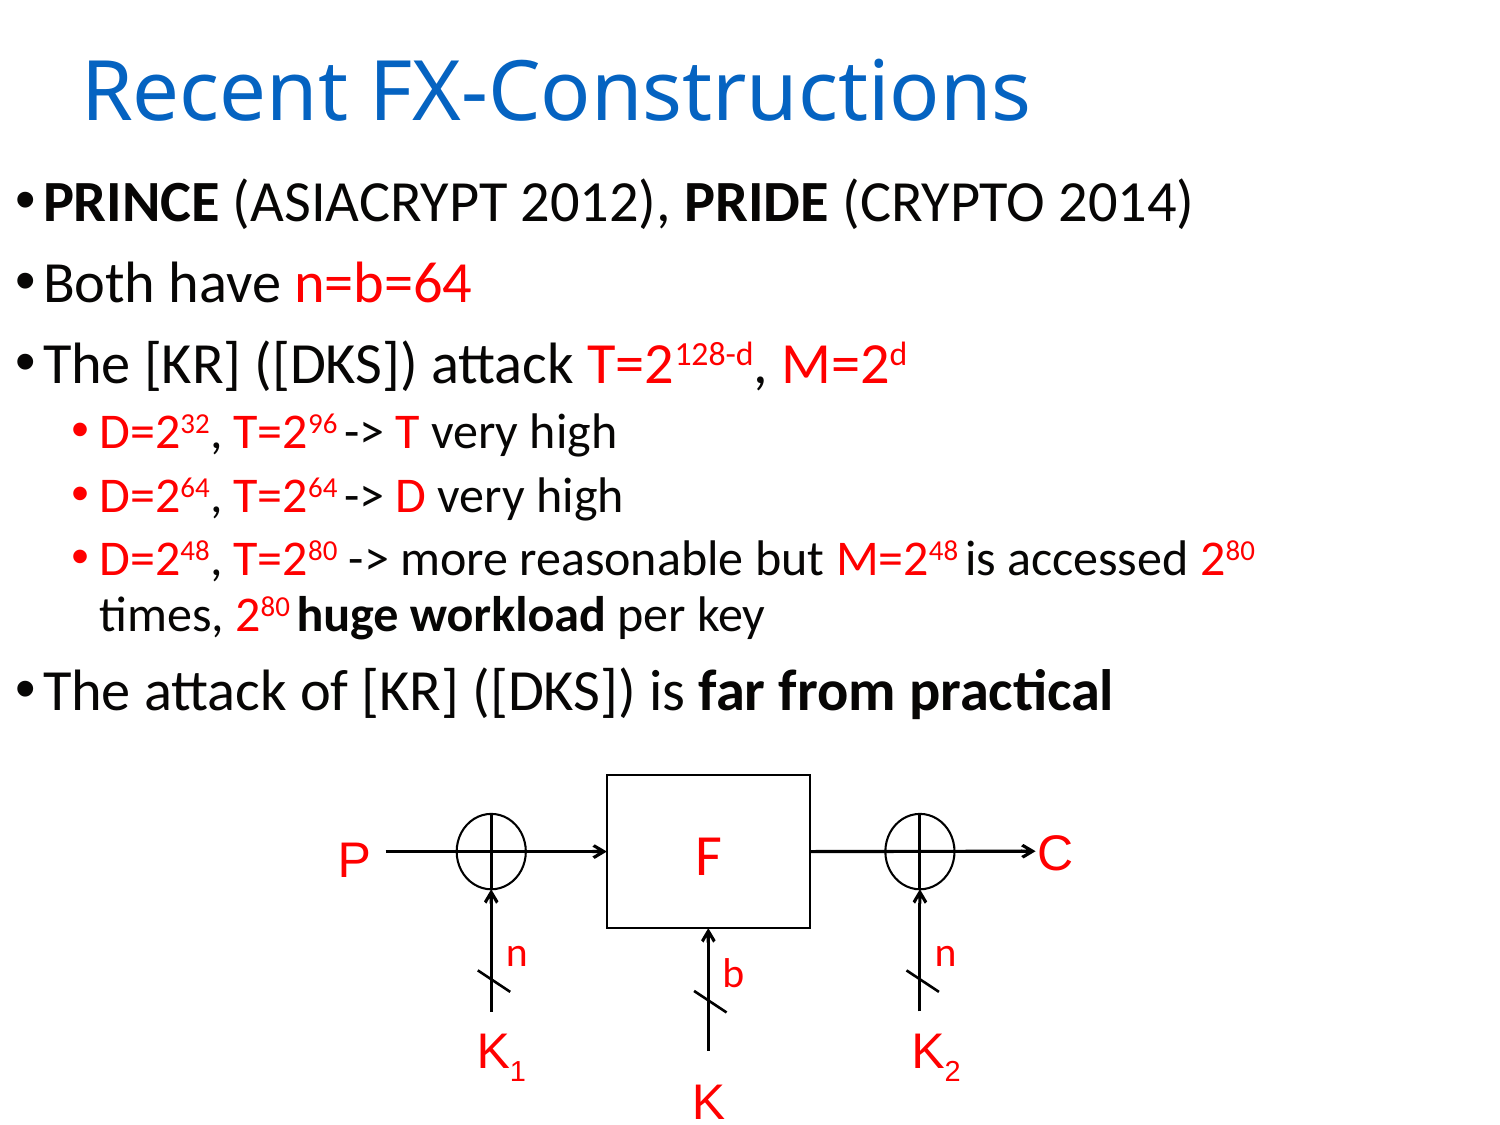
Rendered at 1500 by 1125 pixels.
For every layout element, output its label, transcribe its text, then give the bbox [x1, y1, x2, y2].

list PRINCE (ASIACRYPT 2012), PRIDE (CRYPTO 2014) Both have n=b=64 The [KR] ([DKS]) attack T=2128-d, M=2d D=232, T=296 -> T very high D=264, T=264 -> D very high D=248, T=280 -> more reasonable but M=248 is accessed 280 times, 280 huge workload per key The attack of [KR] ([DKS]) is far from practical [0, 162, 1338, 1063]
title Recent FX-Constructions [66, 0, 1317, 162]
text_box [324, 774, 1088, 1125]
